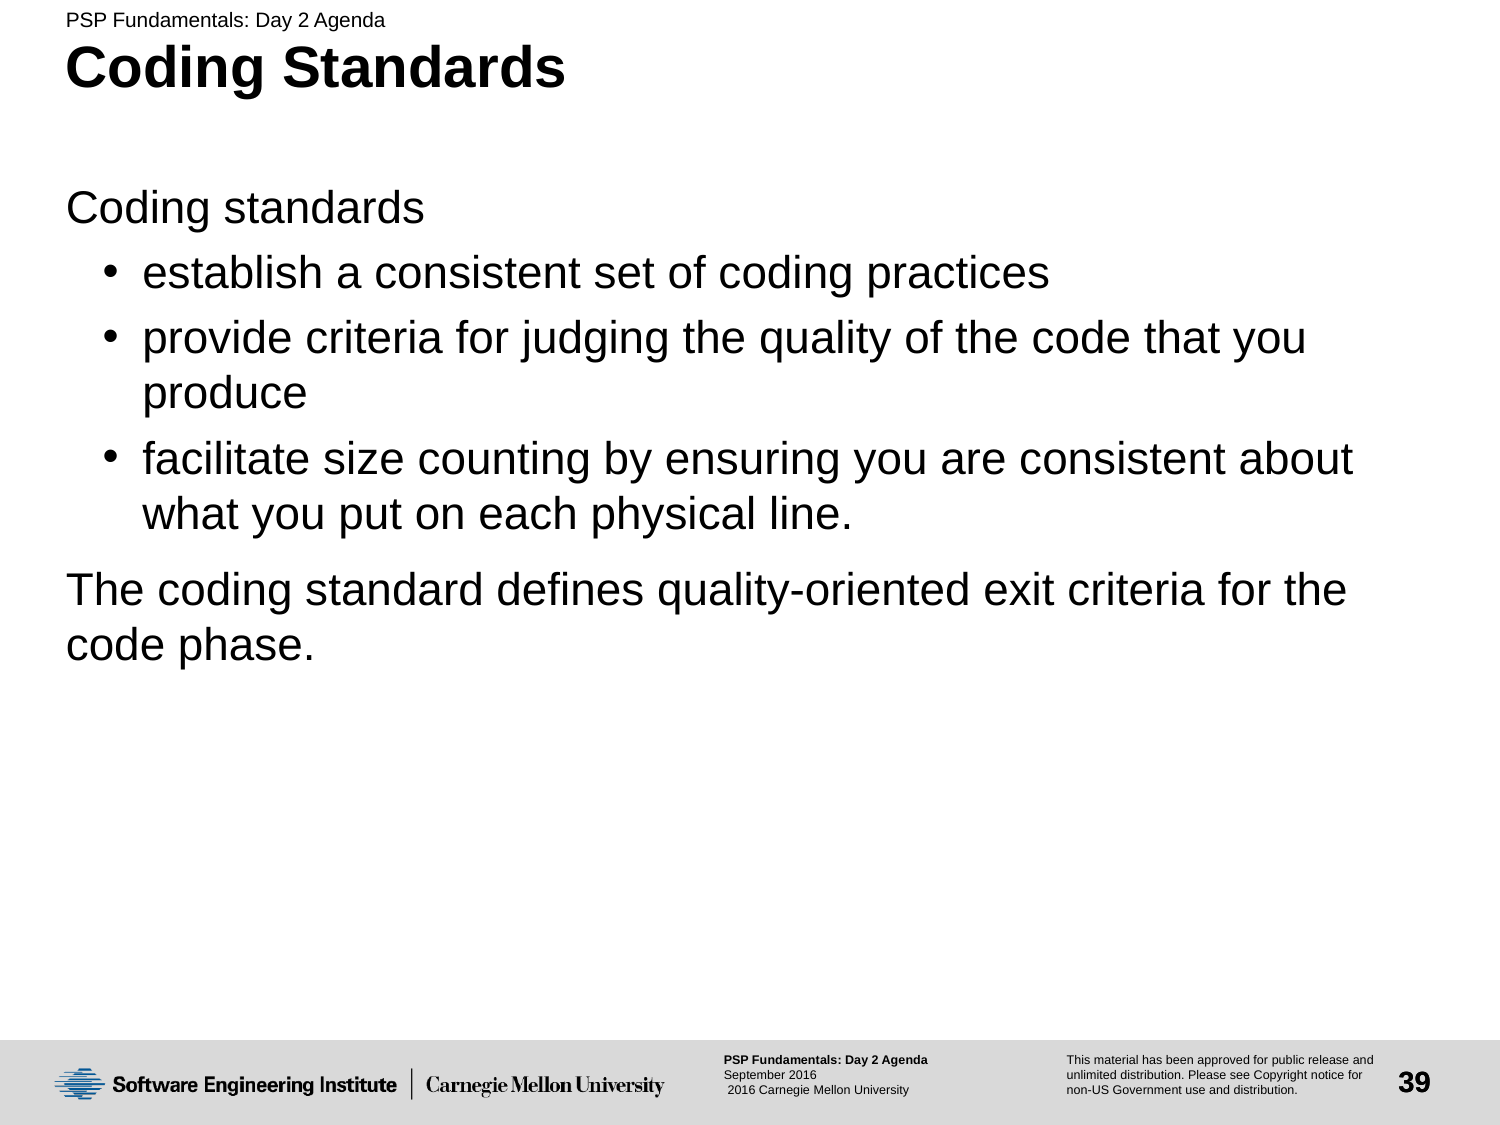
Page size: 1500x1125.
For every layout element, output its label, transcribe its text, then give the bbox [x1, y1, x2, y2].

picture [46, 1061, 673, 1104]
list Coding standards establish a consistent set of coding practices provide criteria for judging the quality of the code that you produce facilitate size counting by ensuring you are consistent about what you put on each physical line. The coding standard defines quality-oriented exit criteria for the code phase. [65, 177, 1431, 1000]
title Coding Standards [65, 37, 1430, 148]
